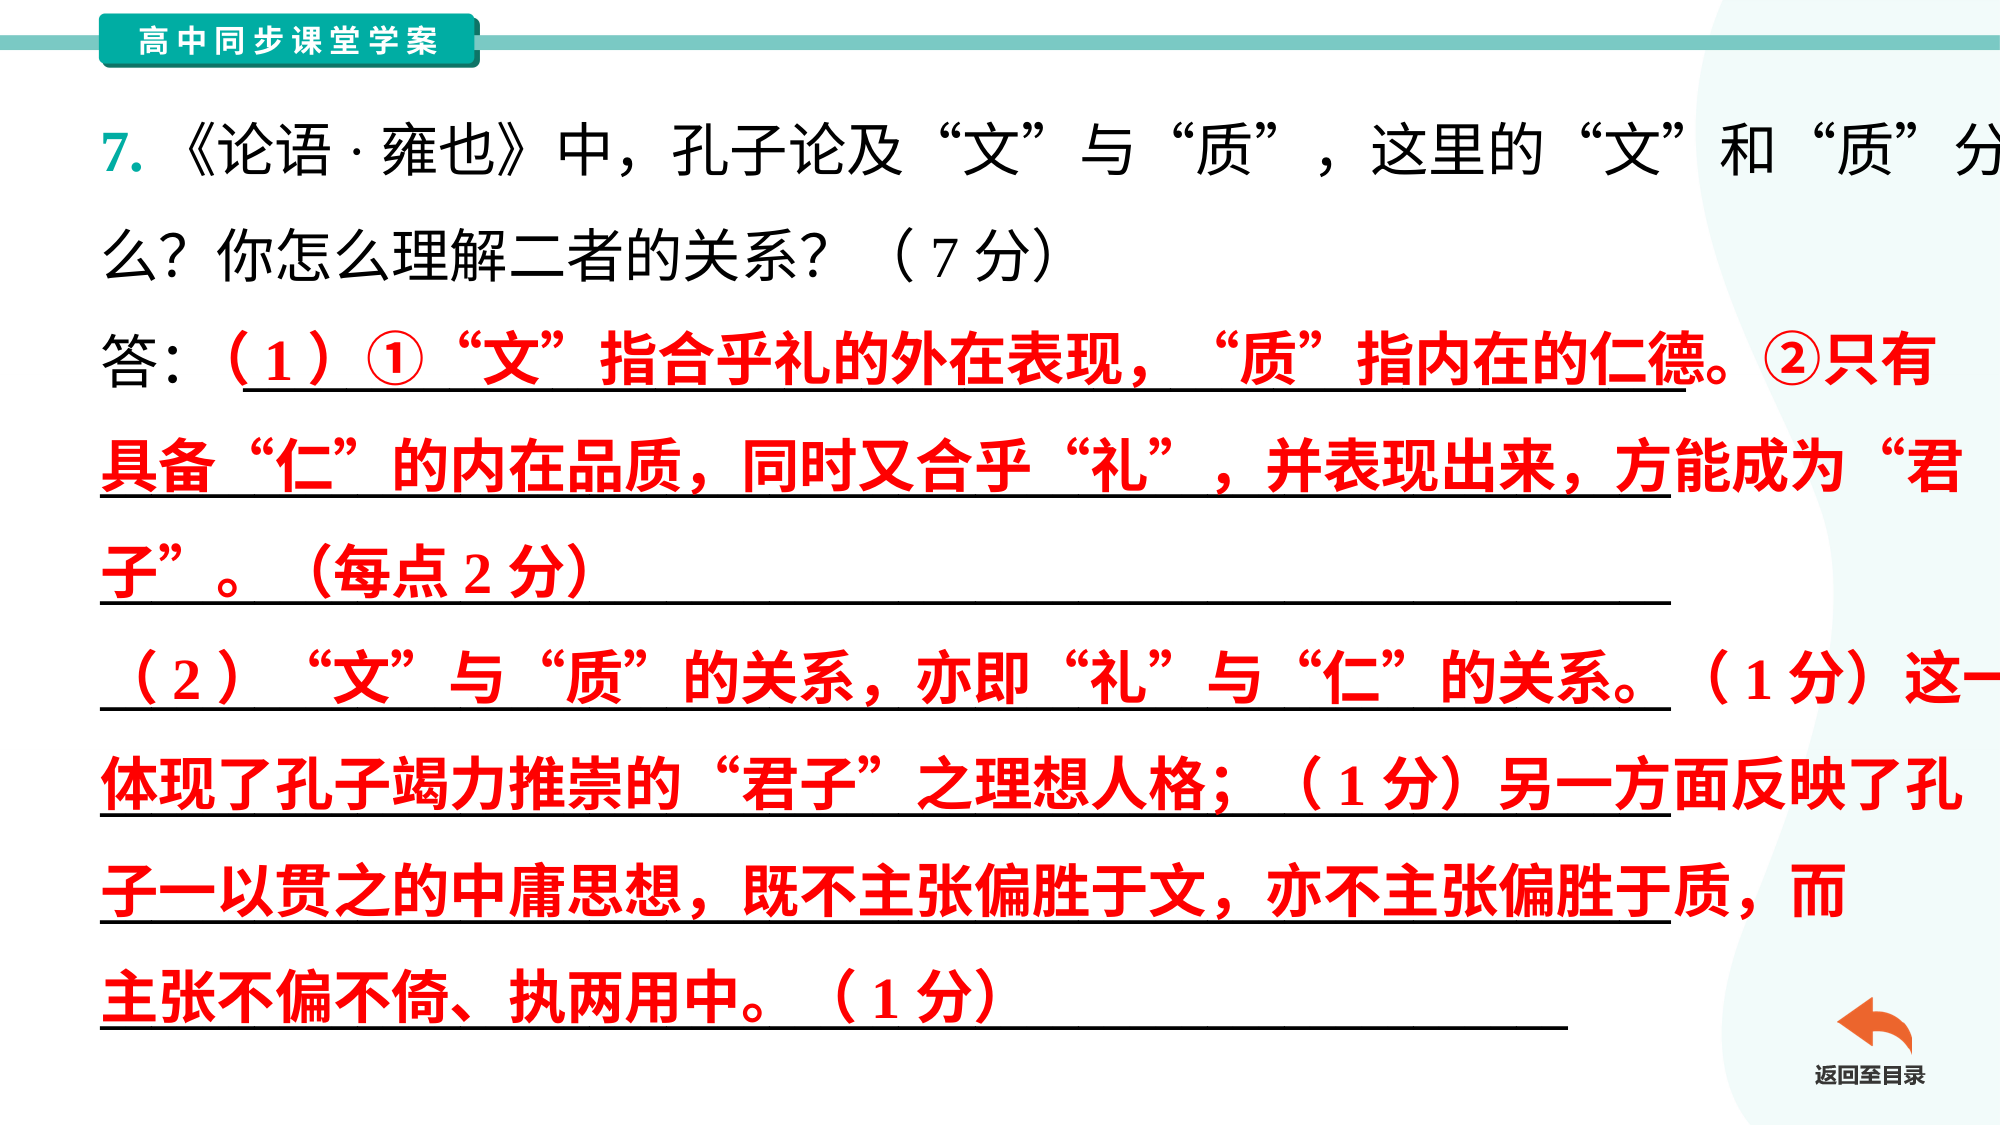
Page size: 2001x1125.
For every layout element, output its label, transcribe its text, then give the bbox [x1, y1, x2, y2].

text_box 7.《论语·雍也》中，孔子论及“文”与“质”，这里的“文”和“质”分别指什 么？你怎么理解二者的关系？（7分） 答： ________________________________________________________ _____________________________________________________________ _____________________________________________________________ _____________________________________________________________ _____________________________________________________________ _____________________________________________________________ _________________________________________________________ [100, 76, 1899, 286]
picture [0, 0, 2000, 1125]
text_box （1）①“文”指合乎礼的外在表现，“质”指内在的仁德。②只有 具备“仁”的内在品质，同时又合乎“礼”，并表现出来，方能成为“君 子”。（每点2分） （2）“文”与“质”的关系，亦即“礼”与“仁”的关系。（1分）这一方面 体现了孔子竭力推崇的“君子”之理想人格；（1分）另一方面反映了孔 子一以贯之的中庸思想，既不主张偏胜于文，亦不主张偏胜于质，而 主张不偏不倚、执两用中。（1分） [100, 286, 1899, 1030]
